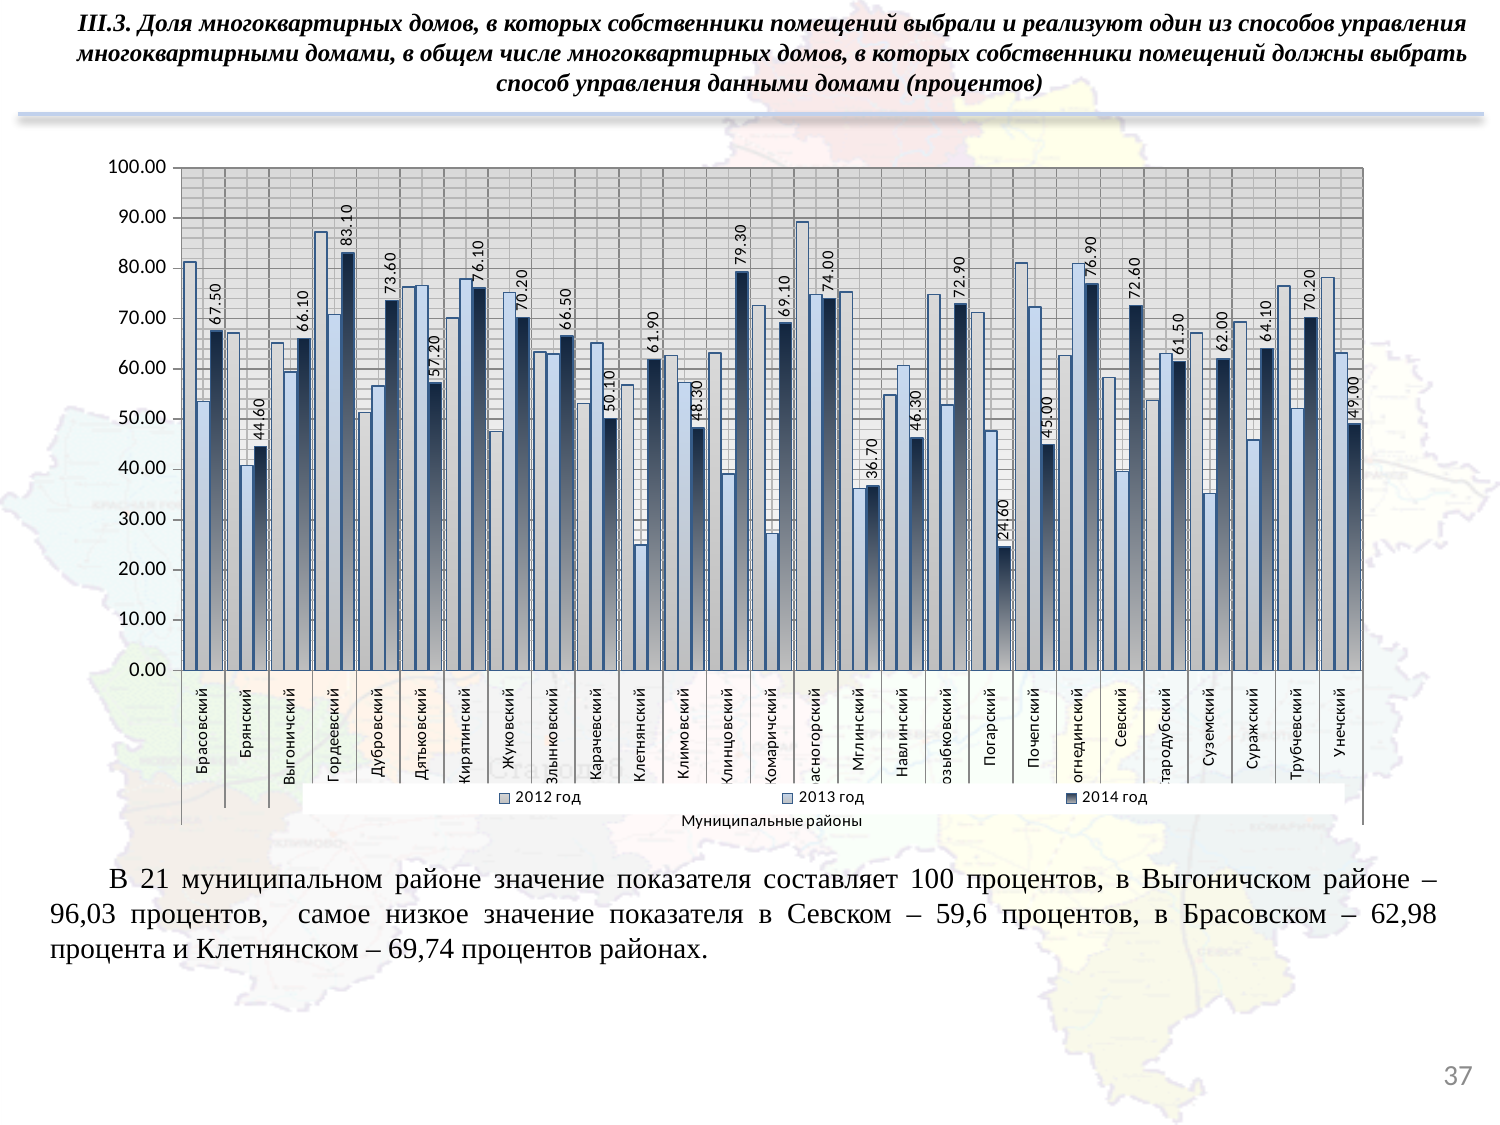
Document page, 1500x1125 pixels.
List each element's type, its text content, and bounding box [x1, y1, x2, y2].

chart [46, 140, 1430, 833]
text_box В 21 муниципальном районе значение показателя составляет 100 процентов, в Выгоничском районе – 96,03 процентов, самое низкое значение показателя в Севском – 59,6 процентов, в Брасовском – 62,98 процента и Клетнянском – 69,74 процентов районах. [35, 851, 1454, 972]
text_box III.3. Доля многоквартирных домов, в которых собственники помещений выбрали и реализуют один из способов управления многоквартирными домами, в общем числе многоквартирных домов, в которых собственники помещений должны выбрать способ управления данными домами (процентов) [52, 0, 1494, 104]
text_box 37 [1399, 1034, 1488, 1113]
